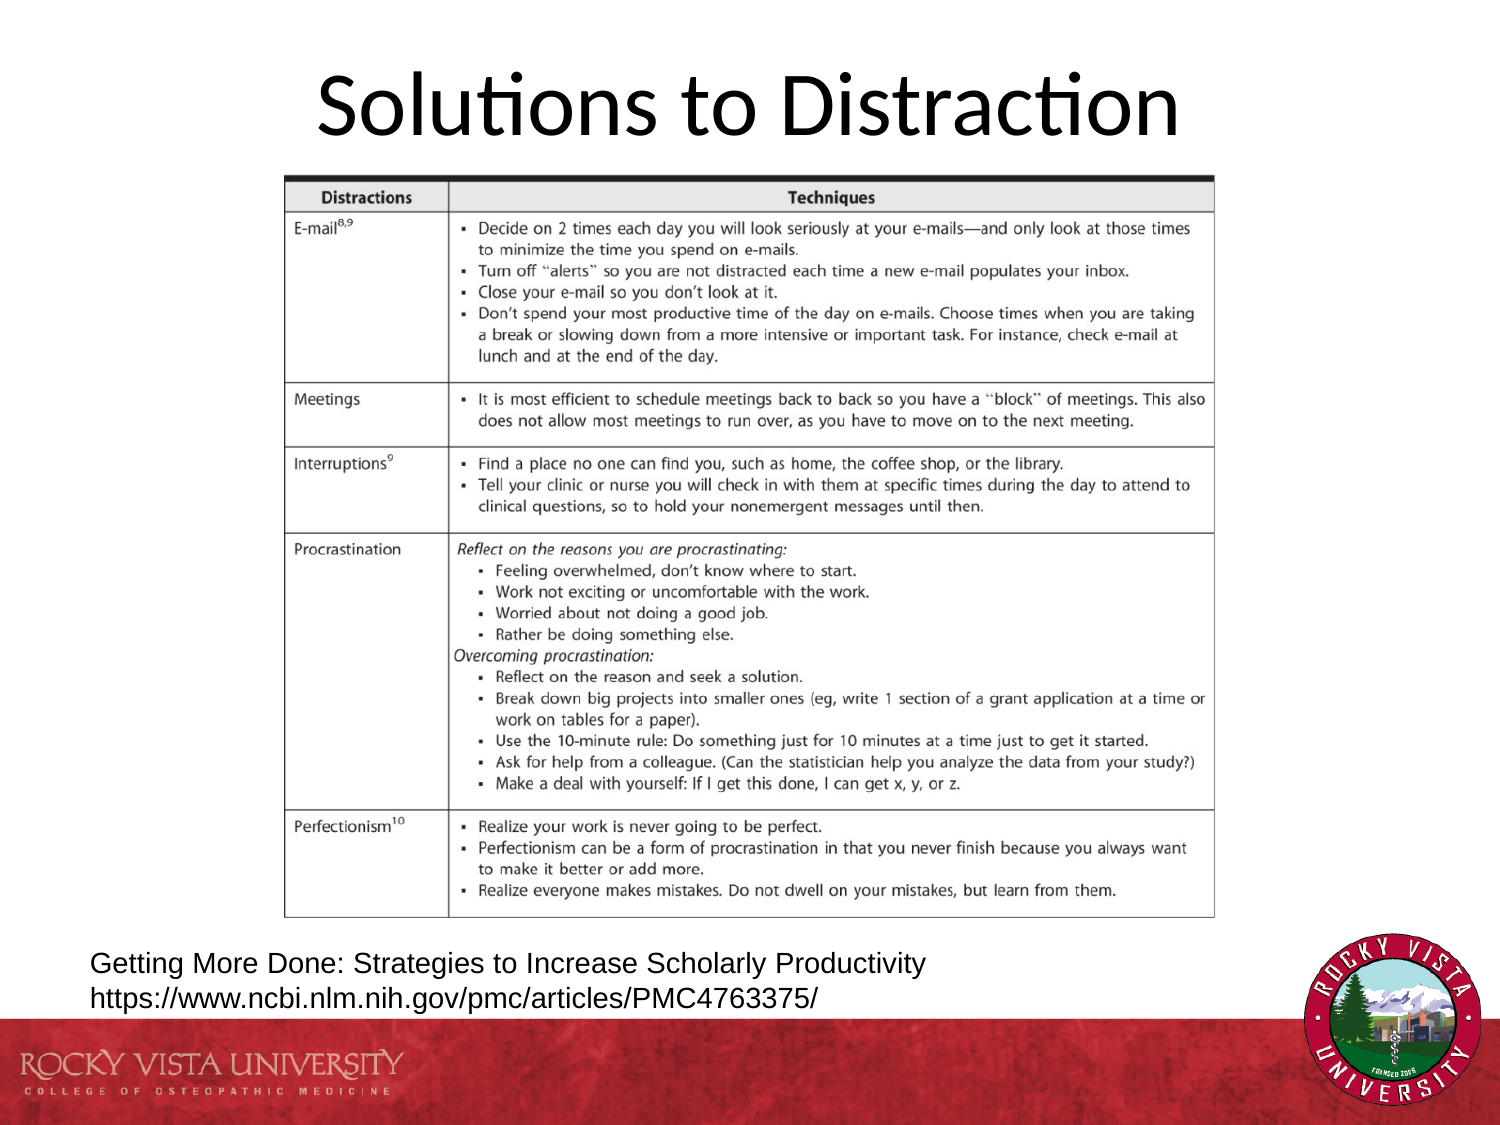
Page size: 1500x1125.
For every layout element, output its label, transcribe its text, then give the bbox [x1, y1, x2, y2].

title Solutions to Distraction [75, 5, 1425, 193]
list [284, 174, 1216, 918]
picture [0, 0, 1500, 1125]
text_box Getting More Done: Strategies to Increase Scholarly Productivity https://www.ncbi.nlm.nih.gov/pmc/articles/PMC4763375/ [74, 937, 1063, 1023]
